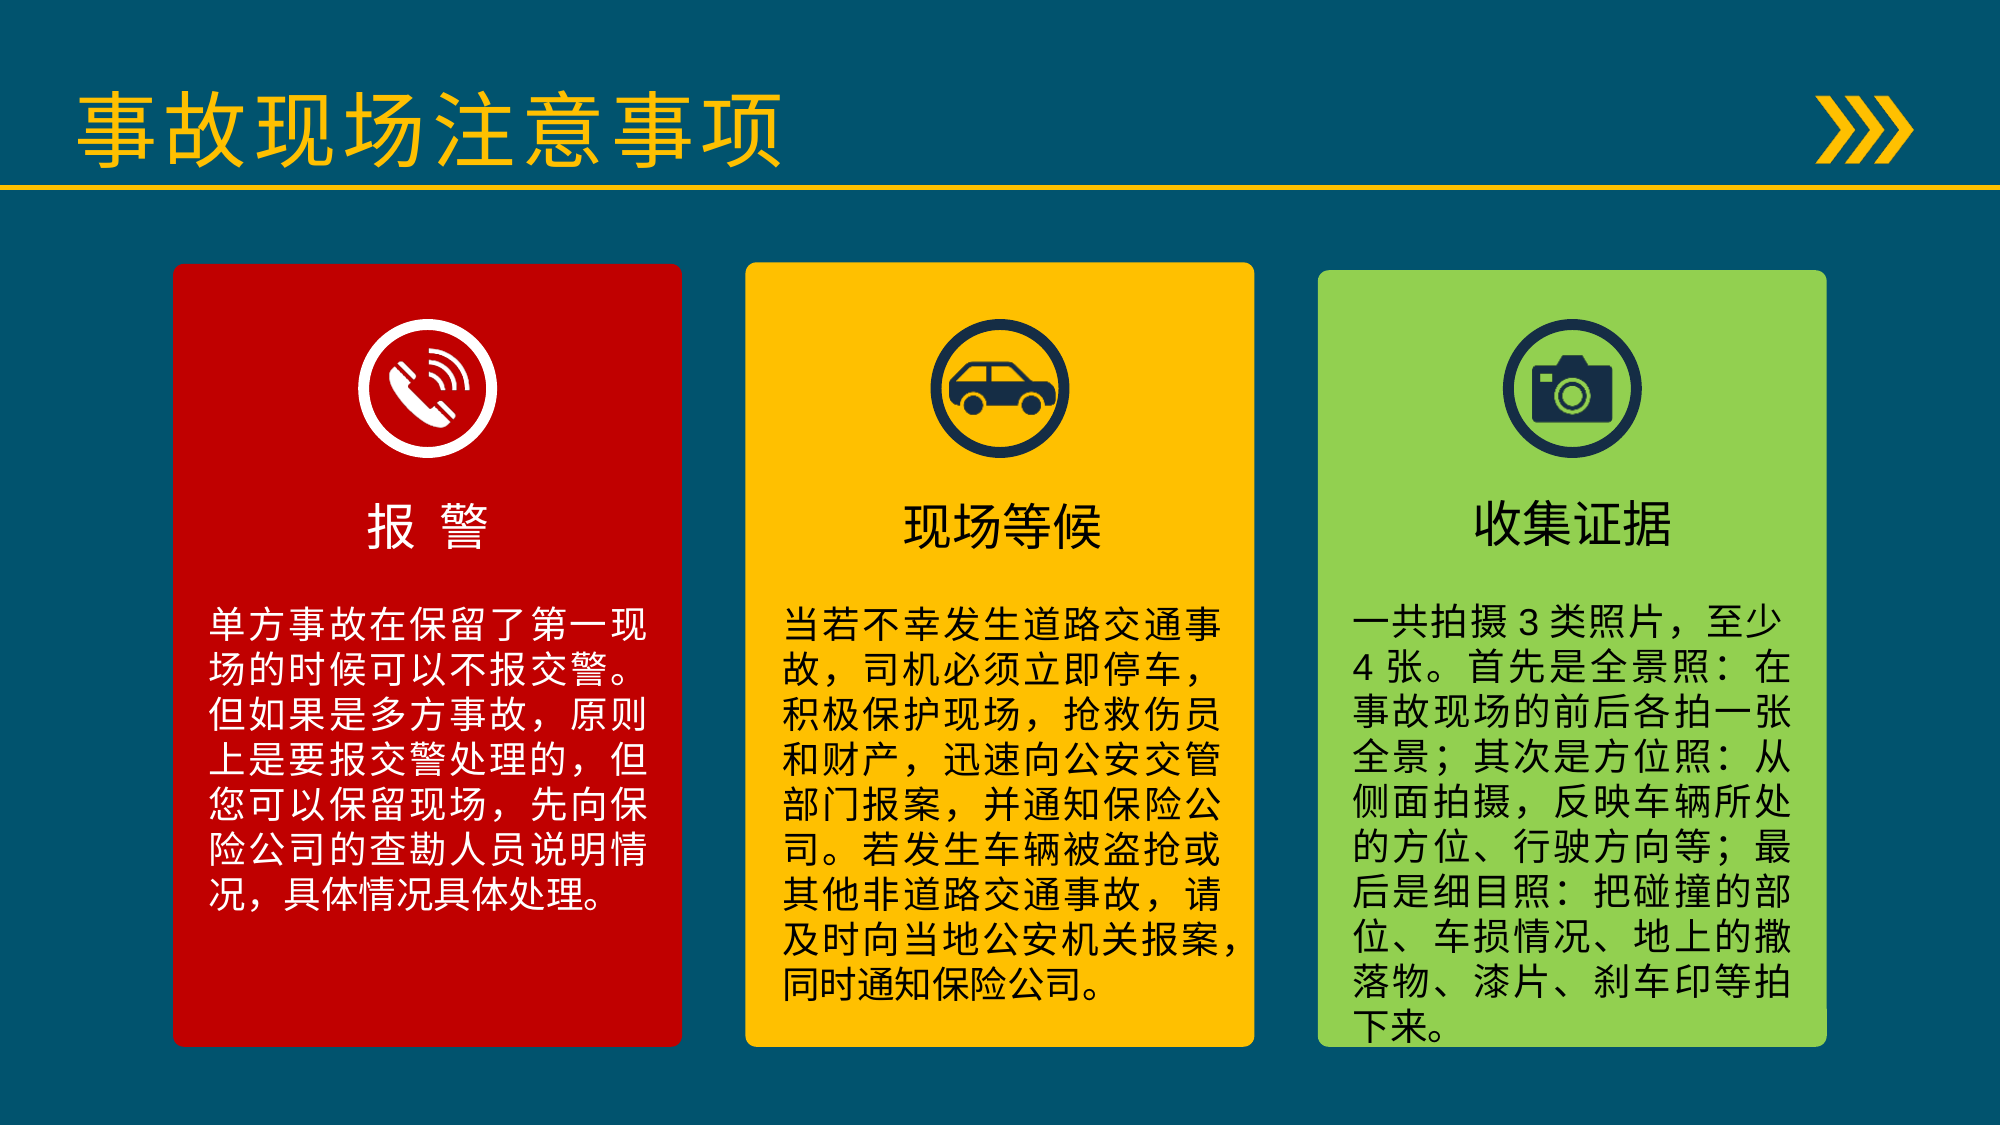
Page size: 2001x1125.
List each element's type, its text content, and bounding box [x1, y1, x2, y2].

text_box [1508, 324, 1637, 453]
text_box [935, 324, 1064, 453]
picture [1875, 96, 1913, 163]
picture [1817, 96, 1855, 163]
text_box 现场等候 当若不幸发生道路交通事故，司机必须立即停车，积极保护现场，抢救伤员和财产，迅速向公安交管部门报案，并通知保险公司。若发生车辆被盗抢或其他非道路交通事故，请及时向当地公安机关报案，同时通知保险公司。 [767, 488, 1237, 1013]
text_box [486, 359, 493, 418]
text_box [399, 323, 457, 330]
text_box [362, 358, 370, 419]
text_box [744, 261, 1256, 1048]
text_box [172, 262, 684, 1048]
text_box 事故现场注意事项 [59, 70, 800, 185]
text_box [397, 446, 458, 454]
picture [370, 330, 486, 446]
text_box 收集证据 一共拍摄3类照片，至少4张。首先是全景照：在事故现场的前后各拍一张全景；其次是方位照：从侧面拍摄，反映车辆所处的方位、行驶方向等；最后是细目照：把碰撞的部位、车损情况、地上的撒落物、漆片、刹车印等拍下来。 [1337, 485, 1807, 1055]
picture [1846, 96, 1884, 163]
text_box [1316, 269, 1828, 1048]
text_box 报 警 单方事故在保留了第一现场的时候可以不报交警。但如果是多方事故，原则上是要报交警处理的，但您可以保留现场，先向保险公司的查勘人员说明情况，具体情况具体处理。 [193, 488, 663, 923]
